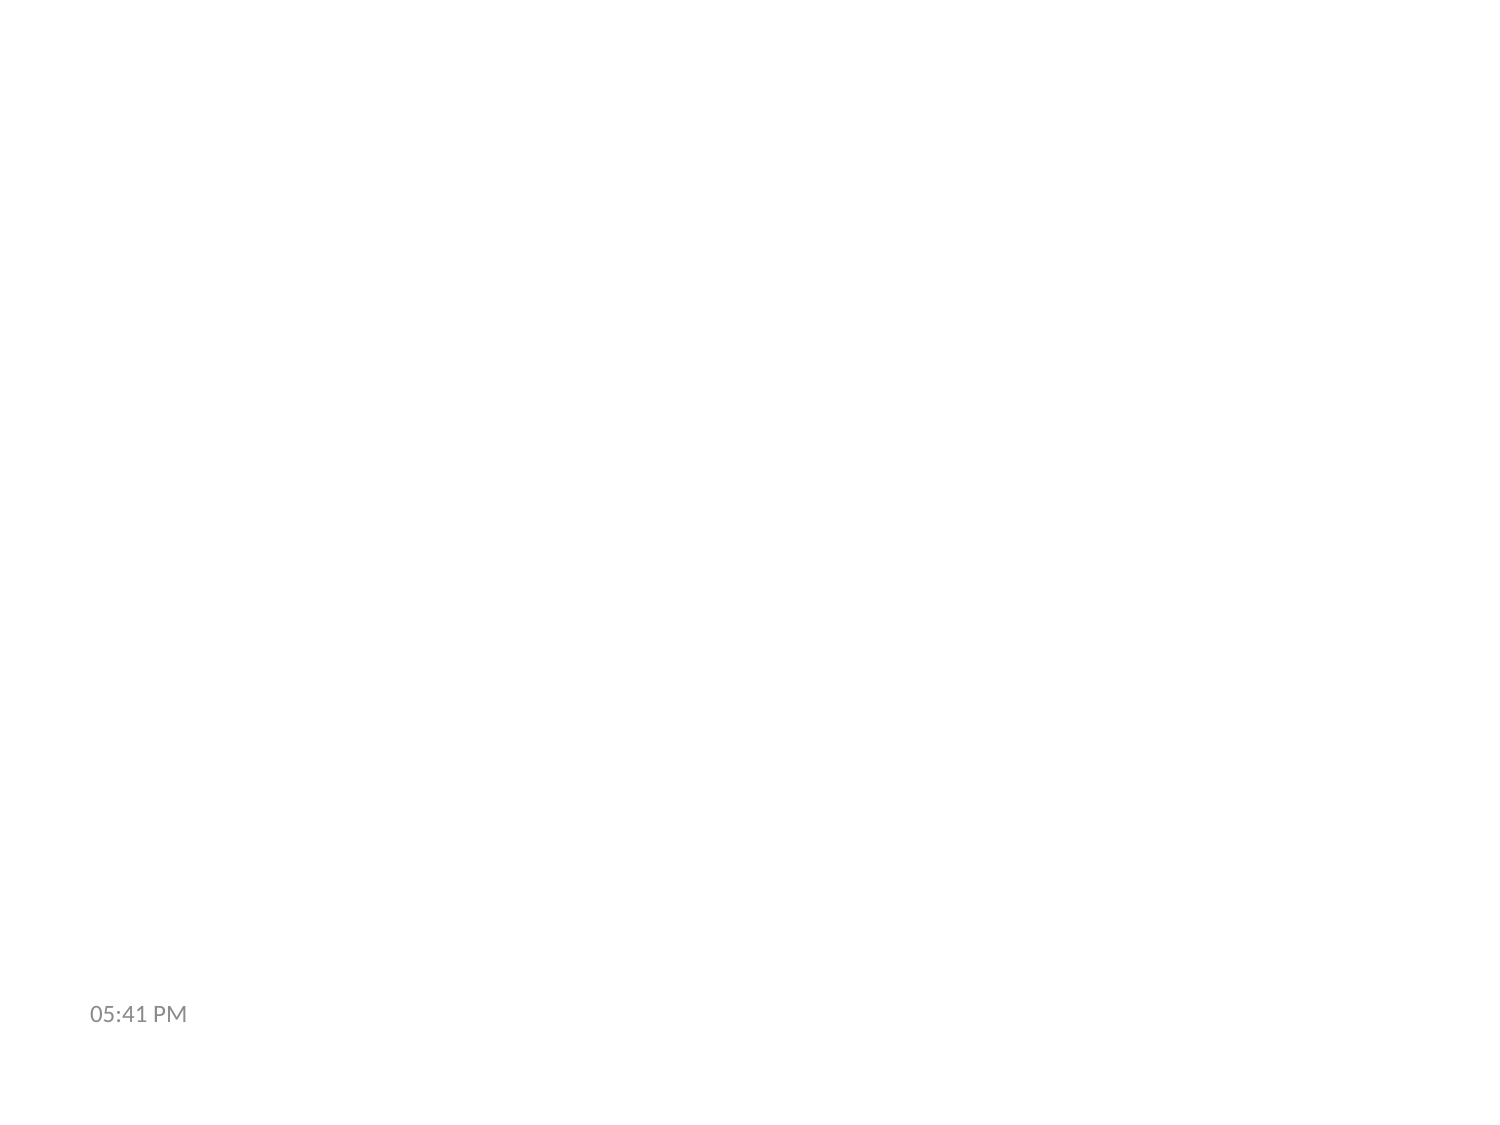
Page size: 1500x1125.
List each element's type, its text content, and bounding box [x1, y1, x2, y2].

text_box 3:35 PM [75, 982, 425, 1043]
